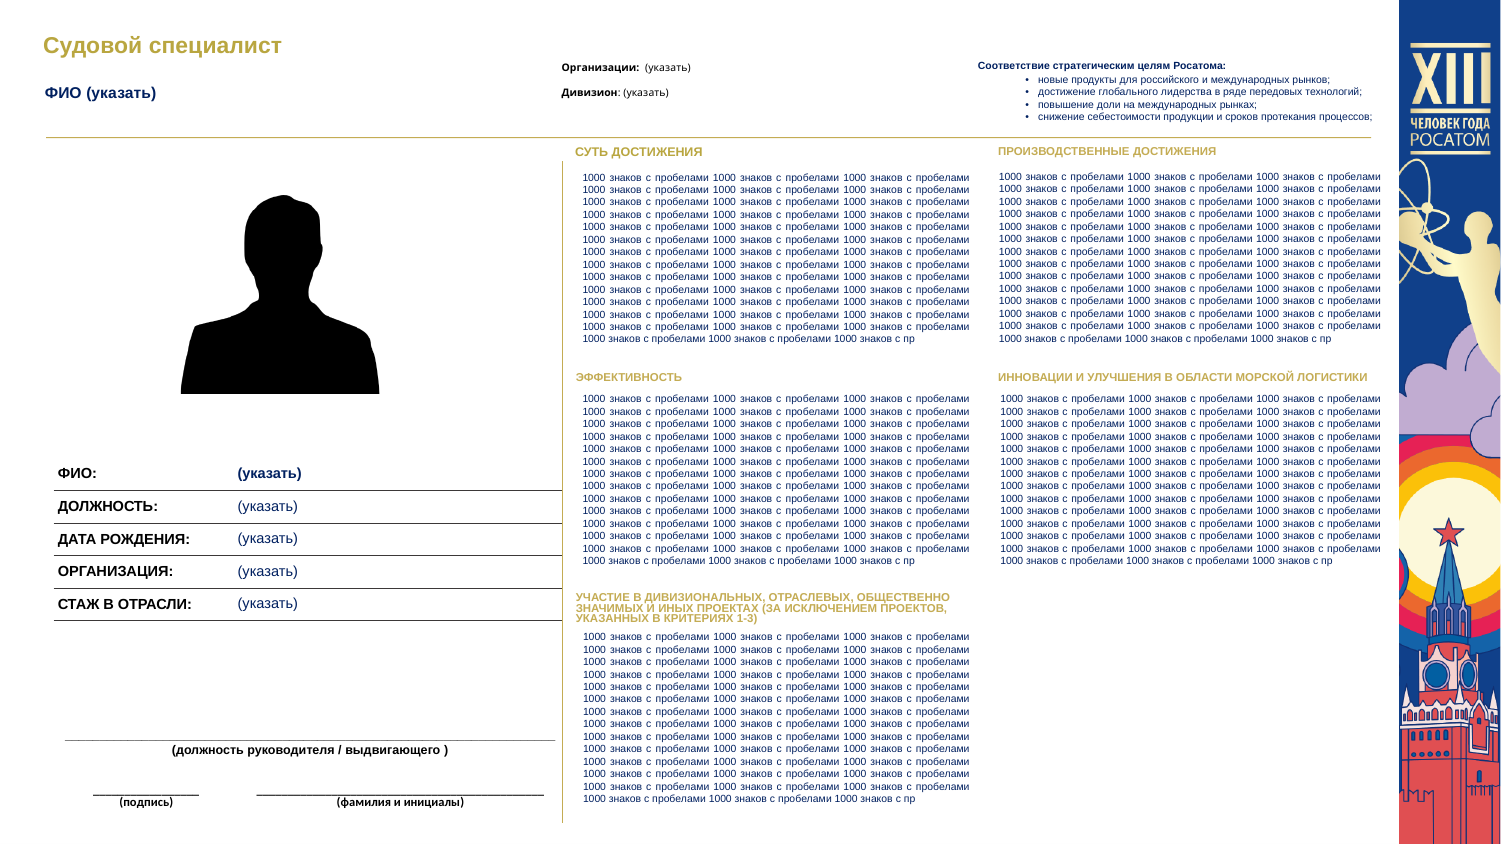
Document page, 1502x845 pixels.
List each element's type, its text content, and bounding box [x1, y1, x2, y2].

text_box 1000 знаков с пробелами 1000 знаков с пробелами 1000 знаков с пробелами 1000 знаков с пробелами 1000 знаков с пробелами 1000 знаков с пробелами 1000 знаков с пробелами 1000 знаков с пробелами 1000 знаков с пробелами 1000 знаков с пробелами 1000 знаков с пробелами 1000 знаков с пробелами 1000 знаков с пробелами 1000 знаков с пробелами 1000 знаков с пробелами 1000 знаков с пробелами 1000 знаков с пробелами 1000 знаков с пробелами 1000 знаков с пробелами 1000 знаков с пробелами 1000 знаков с пробелами 1000 знаков с пробелами 1000 знаков с пробелами 1000 знаков с пробелами 1000 знаков с пробелами 1000 знаков с пробелами 1000 знаков с пробелами 1000 знаков с пробелами 1000 знаков с пробелами 1000 знаков с пробелами 1000 знаков с пробелами 1000 знаков с пробелами 1000 знаков с пробелами 1000 знаков с пробелами 1000 знаков с пробелами 1000 знаков с пробелами 1000 знаков с пробелами 1000 знаков с пробелами 1000 знаков с пробелами 1000 знаков с пробелами 1000 знаков с пробелами 1000 знаков с пр [984, 162, 1397, 352]
text_box 1000 знаков с пробелами 1000 знаков с пробелами 1000 знаков с пробелами 1000 знаков с пробелами 1000 знаков с пробелами 1000 знаков с пробелами 1000 знаков с пробелами 1000 знаков с пробелами 1000 знаков с пробелами 1000 знаков с пробелами 1000 знаков с пробелами 1000 знаков с пробелами 1000 знаков с пробелами 1000 знаков с пробелами 1000 знаков с пробелами 1000 знаков с пробелами 1000 знаков с пробелами 1000 знаков с пробелами 1000 знаков с пробелами 1000 знаков с пробелами 1000 знаков с пробелами 1000 знаков с пробелами 1000 знаков с пробелами 1000 знаков с пробелами 1000 знаков с пробелами 1000 знаков с пробелами 1000 знаков с пробелами 1000 знаков с пробелами 1000 знаков с пробелами 1000 знаков с пробелами 1000 знаков с пробелами 1000 знаков с пробелами 1000 знаков с пробелами 1000 знаков с пробелами 1000 знаков с пробелами 1000 знаков с пробелами 1000 знаков с пробелами 1000 знаков с пробелами 1000 знаков с пробелами 1000 знаков с пробелами 1000 знаков с пробелами 1000 знаков с пр [567, 384, 985, 575]
text_box ______________________________________________________________________ (должность руководителя / выдвигающего ) [46, 719, 562, 764]
table_header _________________ (подпись) [54, 777, 239, 822]
text_box Соответствие стратегическим целям Росатома: [963, 52, 1242, 80]
table_cell (указать) [223, 491, 562, 523]
picture [0, 0, 1501, 844]
text_box УЧАСТИЕ В ДИВИЗИОНАЛЬНЫХ, ОТРАСЛЕВЫХ, ОБЩЕСТВЕННО ЗНАЧИМЫХ И ИНЫХ ПРОЕКТАХ (ЗА ИСКЛЮЧЕНИЕМ ПРОЕКТОВ, УКАЗАННЫХ В КРИТЕРИЯХ 1-3) [563, 585, 980, 633]
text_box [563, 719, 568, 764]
text_box 1000 знаков с пробелами 1000 знаков с пробелами 1000 знаков с пробелами 1000 знаков с пробелами 1000 знаков с пробелами 1000 знаков с пробелами 1000 знаков с пробелами 1000 знаков с пробелами 1000 знаков с пробелами 1000 знаков с пробелами 1000 знаков с пробелами 1000 знаков с пробелами 1000 знаков с пробелами 1000 знаков с пробелами 1000 знаков с пробелами 1000 знаков с пробелами 1000 знаков с пробелами 1000 знаков с пробелами 1000 знаков с пробелами 1000 знаков с пробелами 1000 знаков с пробелами 1000 знаков с пробелами 1000 знаков с пробелами 1000 знаков с пробелами 1000 знаков с пробелами 1000 знаков с пробелами 1000 знаков с пробелами 1000 знаков с пробелами 1000 знаков с пробелами 1000 знаков с пробелами 1000 знаков с пробелами 1000 знаков с пробелами 1000 знаков с пробелами 1000 знаков с пробелами 1000 знаков с пробелами 1000 знаков с пробелами 1000 знаков с пробелами 1000 знаков с пробелами 1000 знаков с пробелами 1000 знаков с пробелами 1000 знаков с пробелами 1000 знаков с пр [985, 384, 1397, 575]
table_header ФИО: [54, 458, 223, 490]
table_cell (указать) [223, 556, 562, 588]
text_box ПРОИЗВОДСТВЕННЫЕ ДОСТИЖЕНИЯ [984, 139, 1403, 166]
table_header (указать) [223, 458, 562, 490]
table_cell ОРГАНИЗАЦИЯ: [54, 556, 223, 588]
text_box [180, 195, 380, 395]
text_box • новые продукты для российского и международных рынков; • достижение глобального лидерства в ряде передовых технологий; • повышение доли на международных рынках; • снижение себестоимости продукции и сроков протекания процессов; [1010, 65, 1394, 148]
table_cell (указать) [223, 589, 562, 620]
table_header СУТЬ ДОСТИЖЕНИЯ [567, 138, 984, 163]
table_cell ДОЛЖНОСТЬ: [54, 491, 223, 523]
text_box ФИО (указать) [30, 79, 550, 110]
text_box Организации: (указать) Дивизион: (указать) [561, 60, 1010, 111]
table_cell (указать) [223, 524, 562, 555]
text_box 1000 знаков с пробелами 1000 знаков с пробелами 1000 знаков с пробелами 1000 знаков с пробелами 1000 знаков с пробелами 1000 знаков с пробелами 1000 знаков с пробелами 1000 знаков с пробелами 1000 знаков с пробелами 1000 знаков с пробелами 1000 знаков с пробелами 1000 знаков с пробелами 1000 знаков с пробелами 1000 знаков с пробелами 1000 знаков с пробелами 1000 знаков с пробелами 1000 знаков с пробелами 1000 знаков с пробелами 1000 знаков с пробелами 1000 знаков с пробелами 1000 знаков с пробелами 1000 знаков с пробелами 1000 знаков с пробелами 1000 знаков с пробелами 1000 знаков с пробелами 1000 знаков с пробелами 1000 знаков с пробелами 1000 знаков с пробелами 1000 знаков с пробелами 1000 знаков с пробелами 1000 знаков с пробелами 1000 знаков с пробелами 1000 знаков с пробелами 1000 знаков с пробелами 1000 знаков с пробелами 1000 знаков с пробелами 1000 знаков с пробелами 1000 знаков с пробелами 1000 знаков с пробелами 1000 знаков с пробелами 1000 знаков с пробелами 1000 знаков с пр [568, 622, 986, 813]
text_box ЭФФЕКТИВНОСТЬ [563, 364, 980, 391]
text_box 1000 знаков с пробелами 1000 знаков с пробелами 1000 знаков с пробелами 1000 знаков с пробелами 1000 знаков с пробелами 1000 знаков с пробелами 1000 знаков с пробелами 1000 знаков с пробелами 1000 знаков с пробелами 1000 знаков с пробелами 1000 знаков с пробелами 1000 знаков с пробелами 1000 знаков с пробелами 1000 знаков с пробелами 1000 знаков с пробелами 1000 знаков с пробелами 1000 знаков с пробелами 1000 знаков с пробелами 1000 знаков с пробелами 1000 знаков с пробелами 1000 знаков с пробелами 1000 знаков с пробелами 1000 знаков с пробелами 1000 знаков с пробелами 1000 знаков с пробелами 1000 знаков с пробелами 1000 знаков с пробелами 1000 знаков с пробелами 1000 знаков с пробелами 1000 знаков с пробелами 1000 знаков с пробелами 1000 знаков с пробелами 1000 знаков с пробелами 1000 знаков с пробелами 1000 знаков с пробелами 1000 знаков с пробелами 1000 знаков с пробелами 1000 знаков с пробелами 1000 знаков с пробелами 1000 знаков с пробелами 1000 знаков с пробелами 1000 знаков с пр [567, 163, 986, 353]
text_box Судовой специалист [28, 23, 1402, 66]
text_box ИННОВАЦИИ И УЛУЧШЕНИЯ В ОБЛАСТИ МОРСКОЙ ЛОГИСТИКИ [983, 364, 1403, 391]
table_header ______________________________________________ (фамилия и инициалы) [239, 777, 562, 822]
table_cell СТАЖ В ОТРАСЛИ: [54, 589, 223, 620]
table_cell ДАТА РОЖДЕНИЯ: [54, 524, 223, 555]
